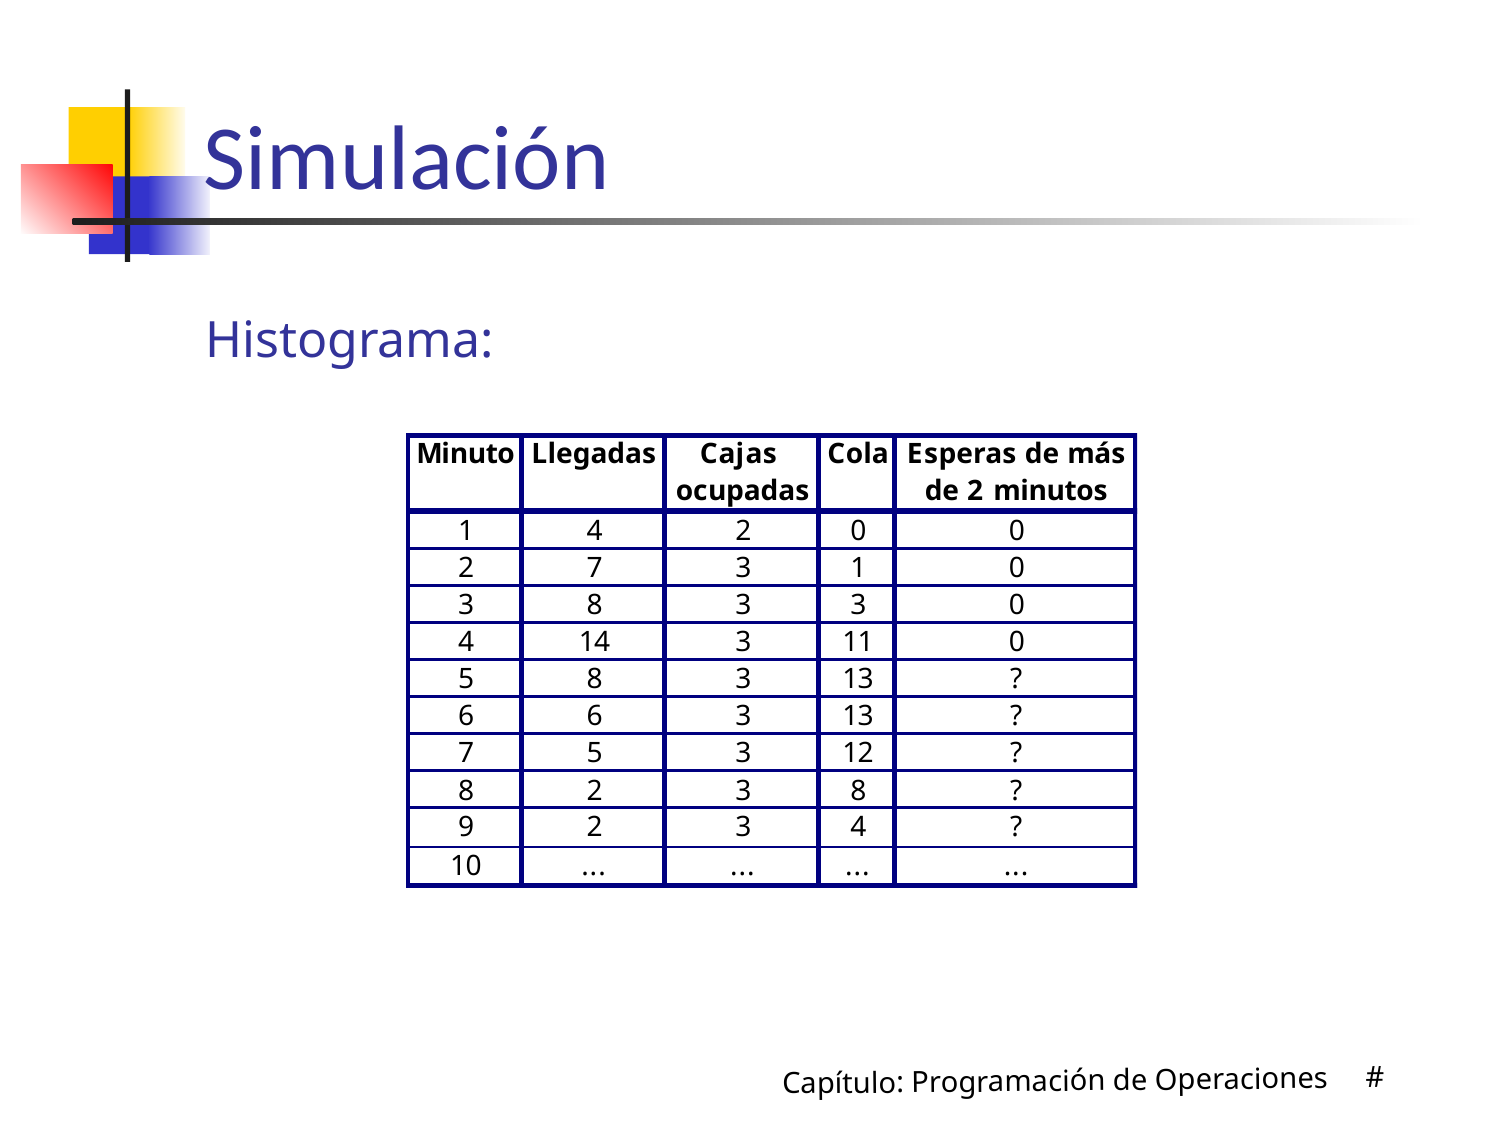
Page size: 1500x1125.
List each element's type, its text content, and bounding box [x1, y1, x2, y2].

text_box Histograma: [190, 299, 509, 375]
title Simulación [188, 27, 1468, 216]
picture [405, 433, 1138, 888]
footer Capítulo: Programación de Operaciones # [757, 1024, 1410, 1109]
